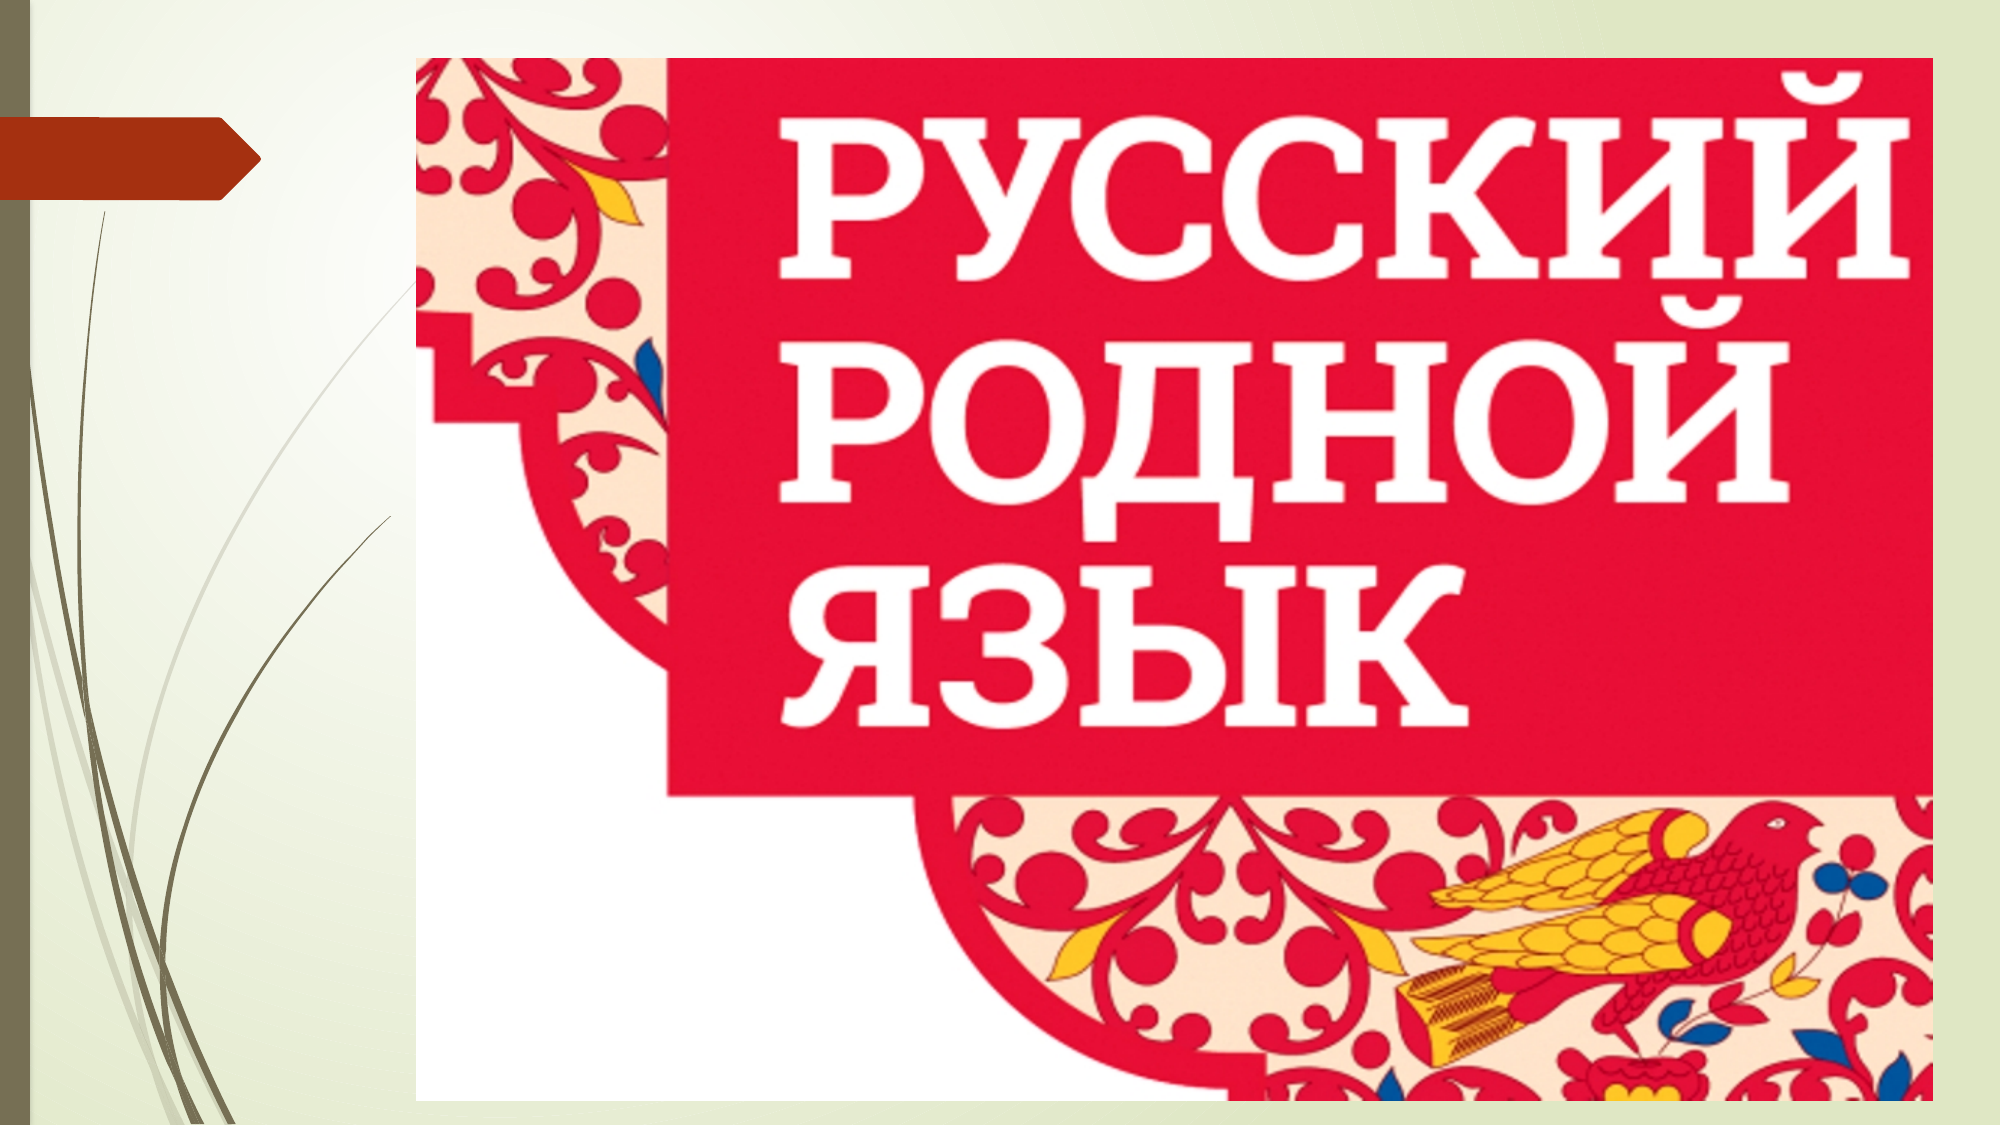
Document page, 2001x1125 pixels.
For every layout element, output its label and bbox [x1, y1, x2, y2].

picture [416, 58, 1933, 1101]
